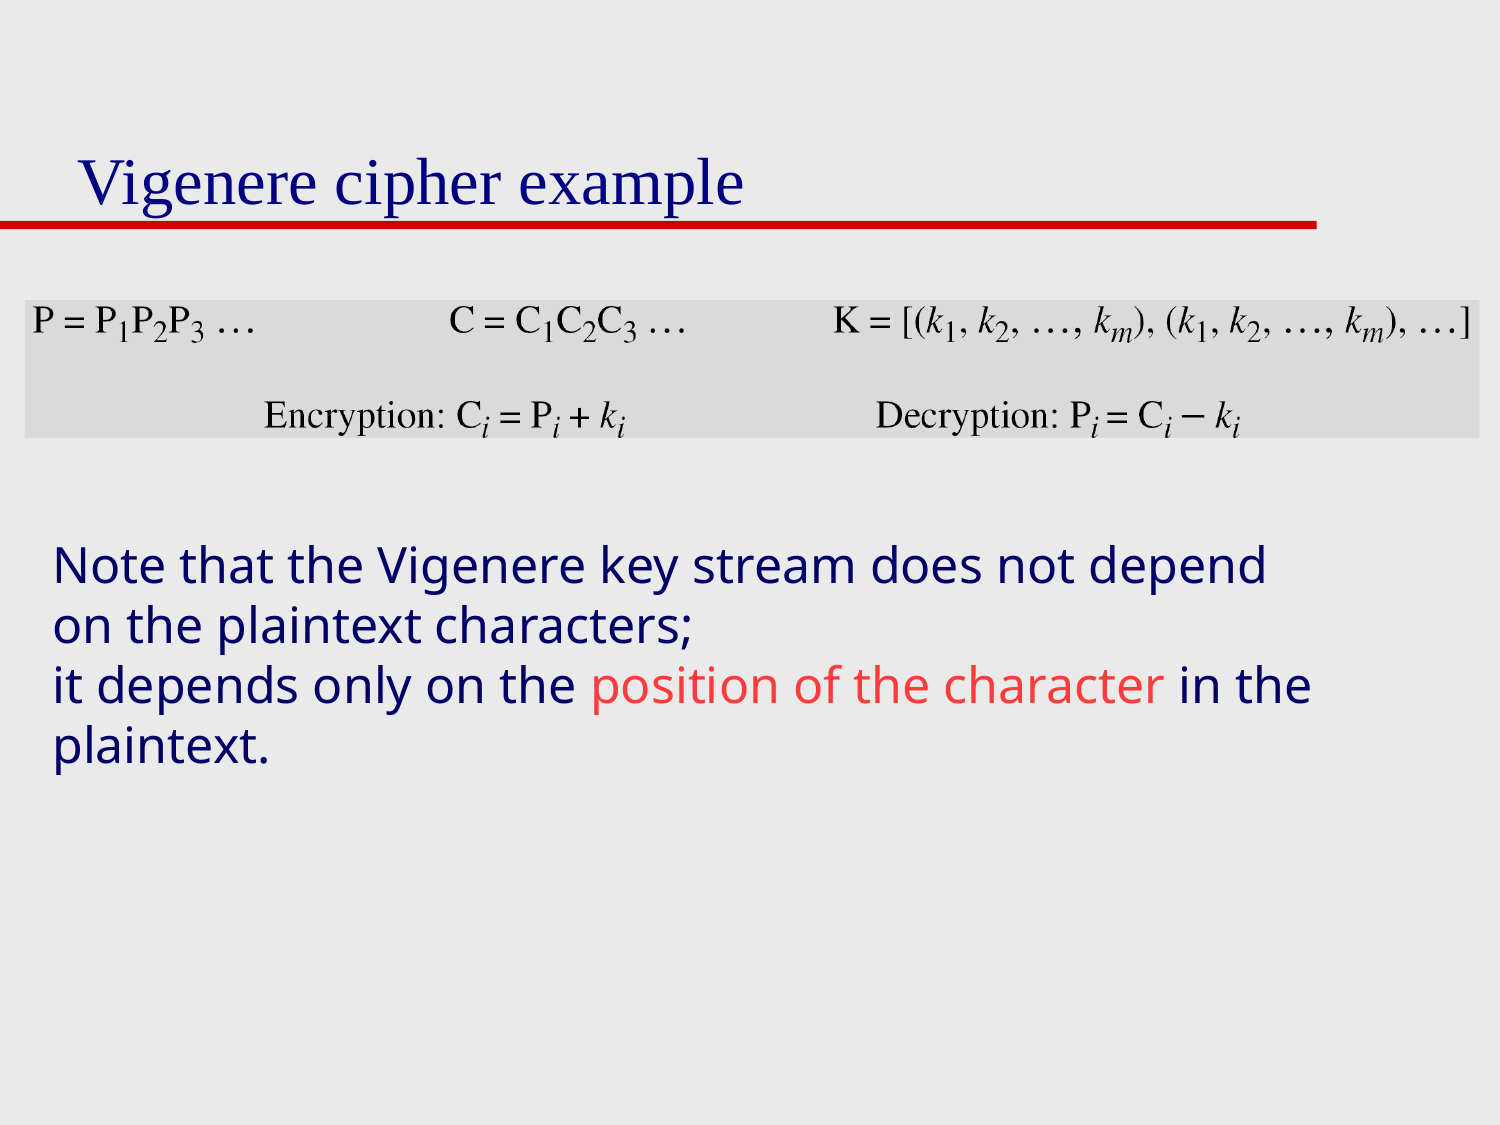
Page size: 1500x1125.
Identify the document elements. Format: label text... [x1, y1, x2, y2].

title Vigenere cipher example [62, 43, 1338, 226]
picture [24, 299, 1480, 438]
text_box Note that the Vigenere key stream does not depend on the plaintext characters; it depends only on the position of the character in the plaintext. [37, 526, 1463, 782]
